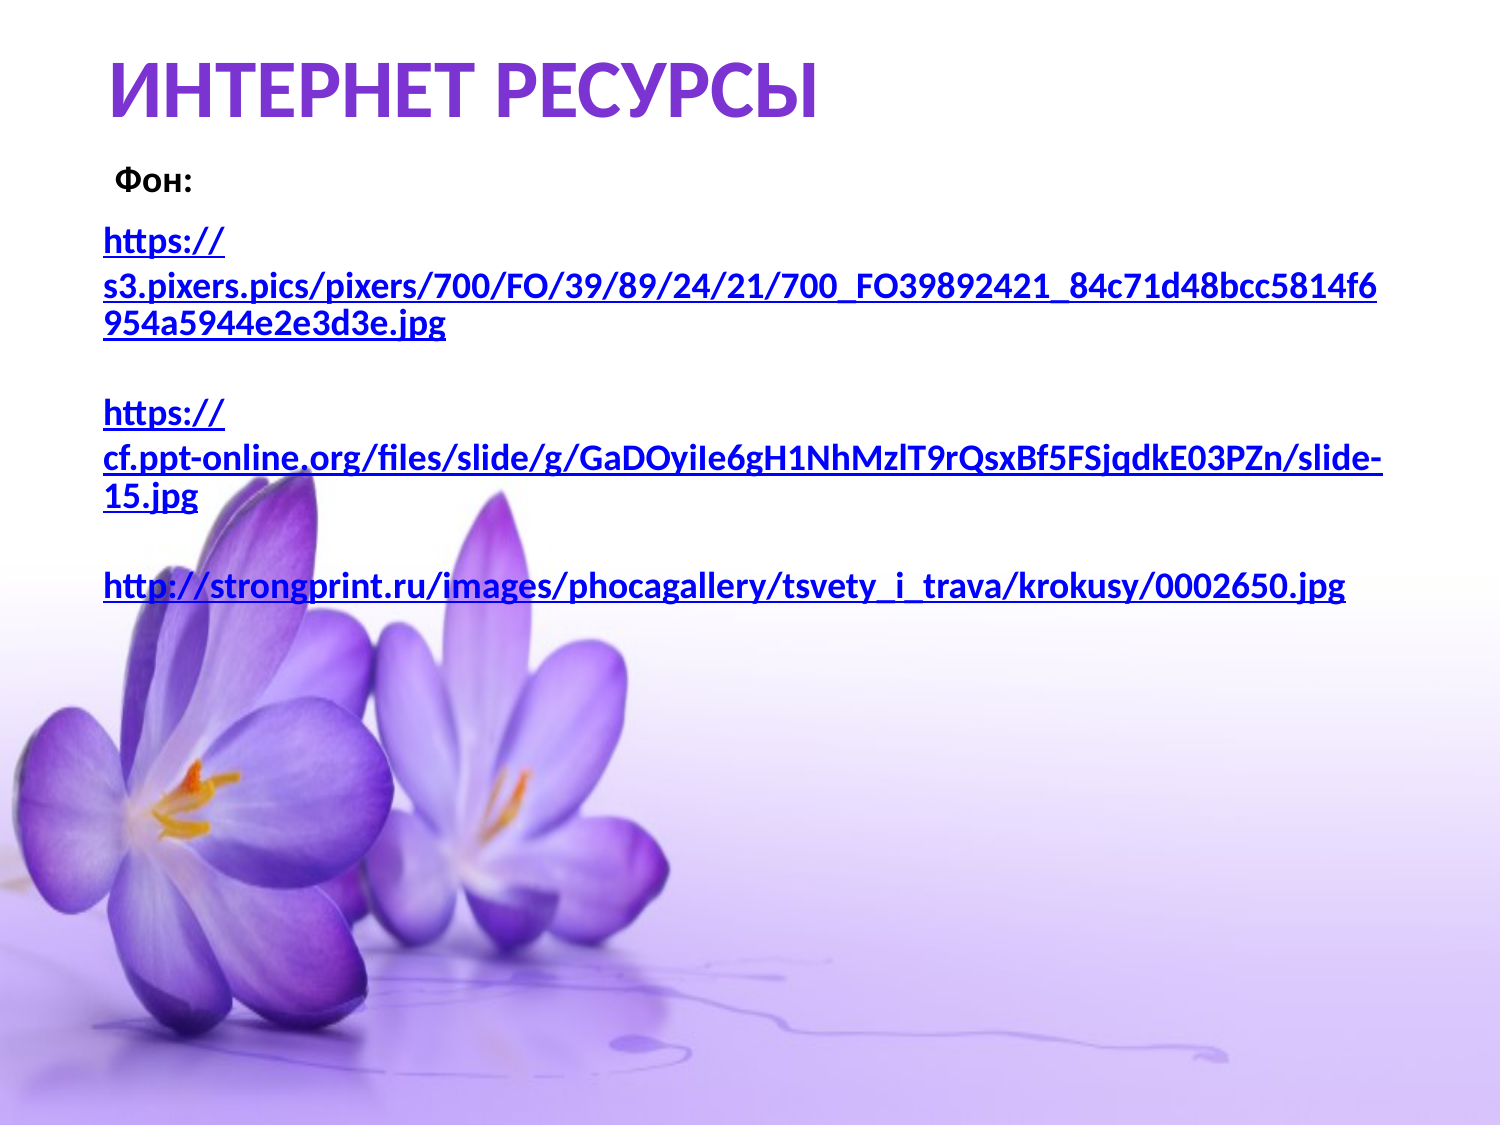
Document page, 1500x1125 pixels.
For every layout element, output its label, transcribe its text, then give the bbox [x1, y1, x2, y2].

text_box https://s3.pixers.pics/pixers/700/FO/39/89/24/21/700_FO39892421_84c71d48bcc5814f6954a5944e2e3d3e.jpg https://cf.ppt-online.org/files/slide/g/GaDOyiIe6gH1NhMzlT9rQsxBf5FSjqdkE03PZn/slide-15.jpg http://strongprint.ru/images/phocagallery/tsvety_i_trava/krokusy/0002650.jpg [88, 208, 1400, 583]
text_box [572, 597, 1412, 659]
text_box Фон: [100, 147, 1400, 208]
title Интернет ресурсы [93, 26, 1369, 208]
picture [0, 0, 1500, 1125]
